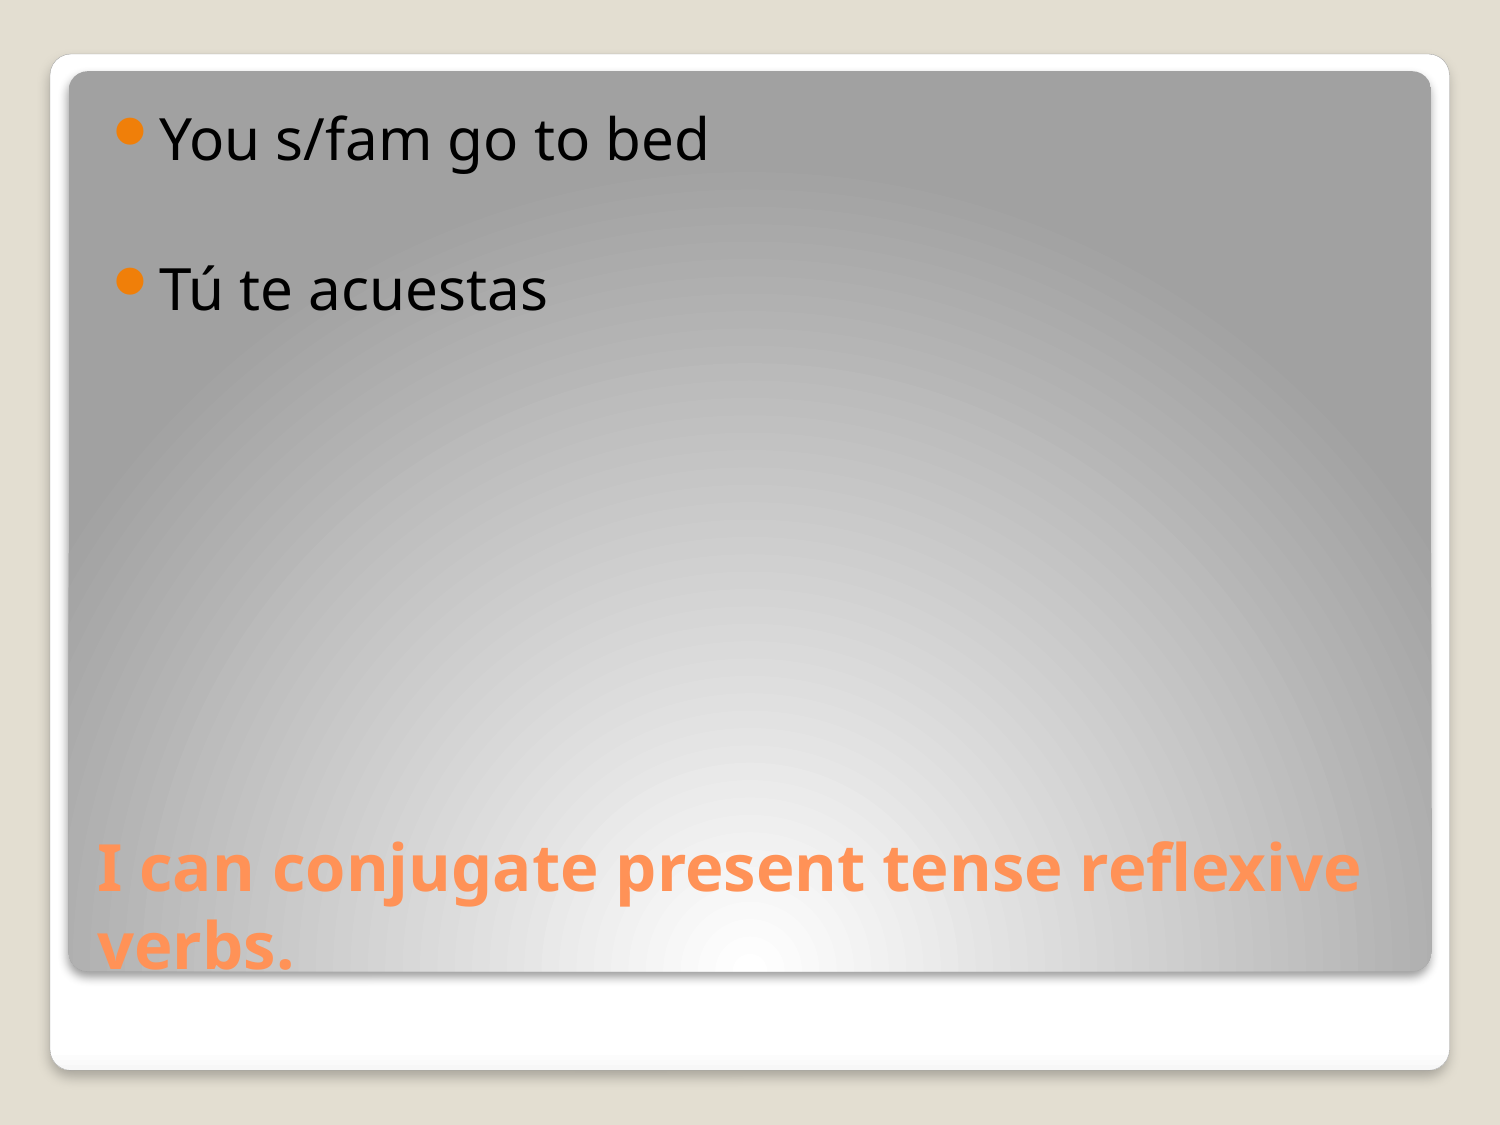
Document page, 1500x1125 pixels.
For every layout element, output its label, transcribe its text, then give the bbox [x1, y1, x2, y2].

title I can conjugate present tense reflexive verbs. [82, 817, 1425, 990]
list You s/fam go to bed Tú te acuestas [82, 86, 1425, 774]
